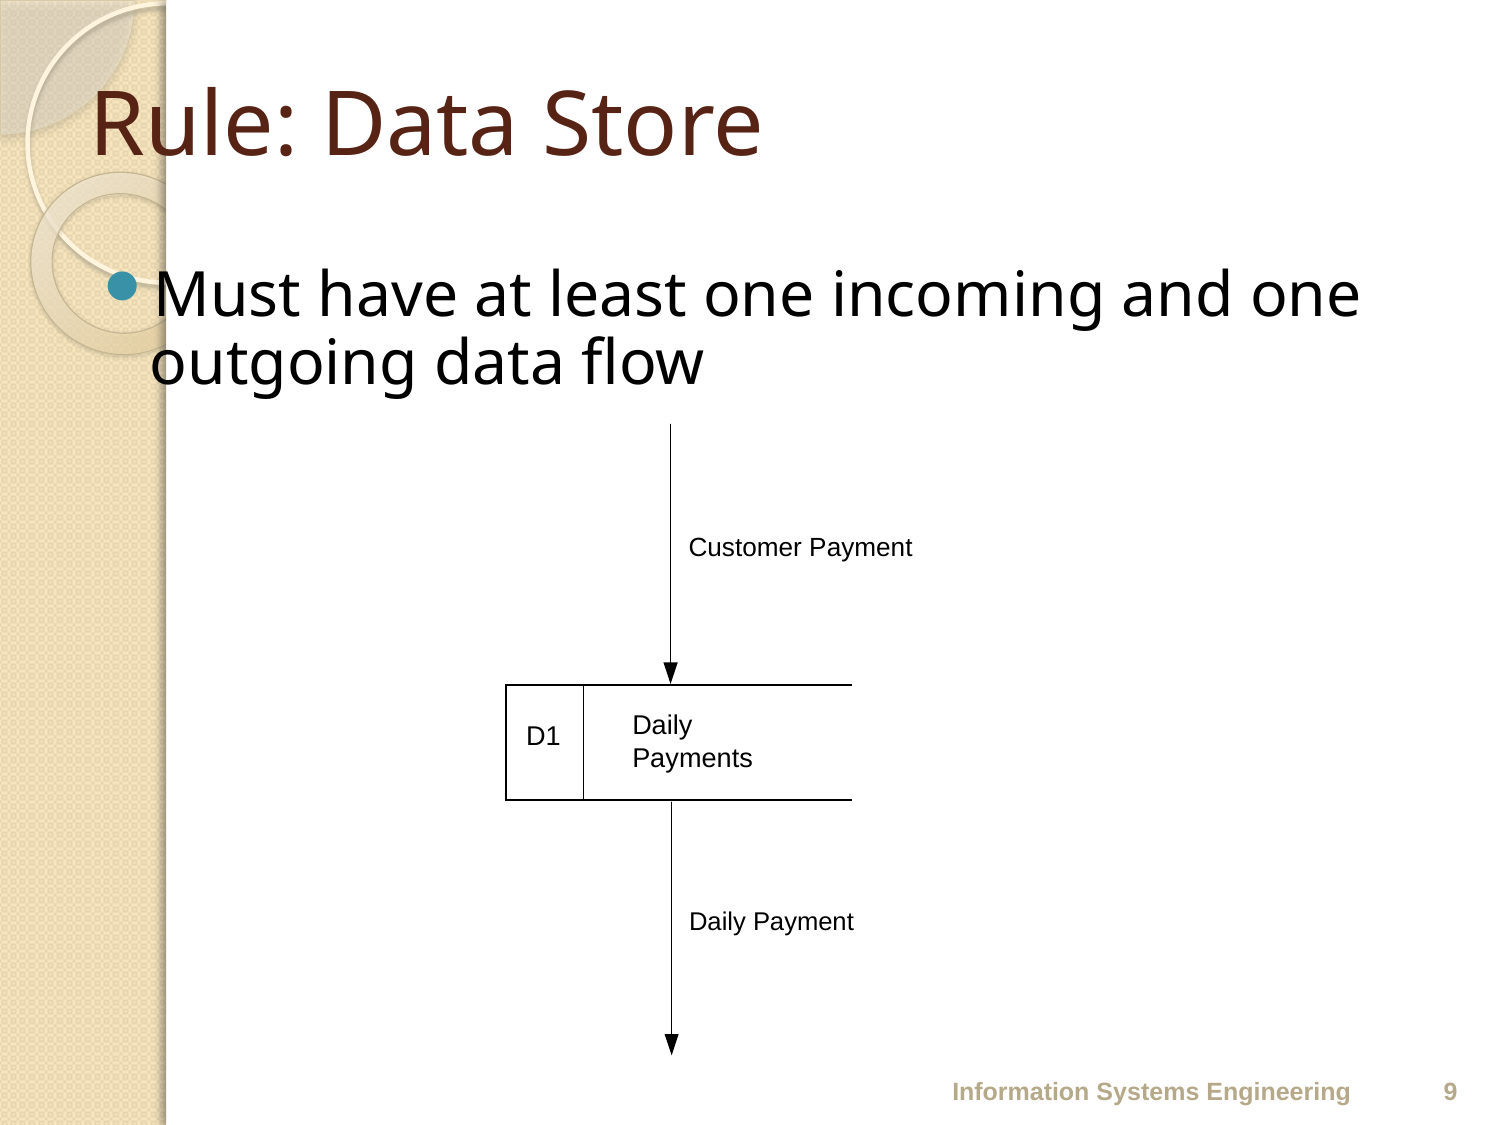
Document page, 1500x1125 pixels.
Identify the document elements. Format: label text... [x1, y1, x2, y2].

footer Information Systems Engineering [937, 1034, 1413, 1113]
picture [661, 798, 857, 1059]
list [660, 420, 916, 688]
slide_number 9 [1413, 1034, 1488, 1113]
list Must have at least one incoming and one outgoing data flow [74, 255, 1436, 410]
title Rule: Data Store [75, 6, 1425, 232]
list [501, 680, 857, 805]
